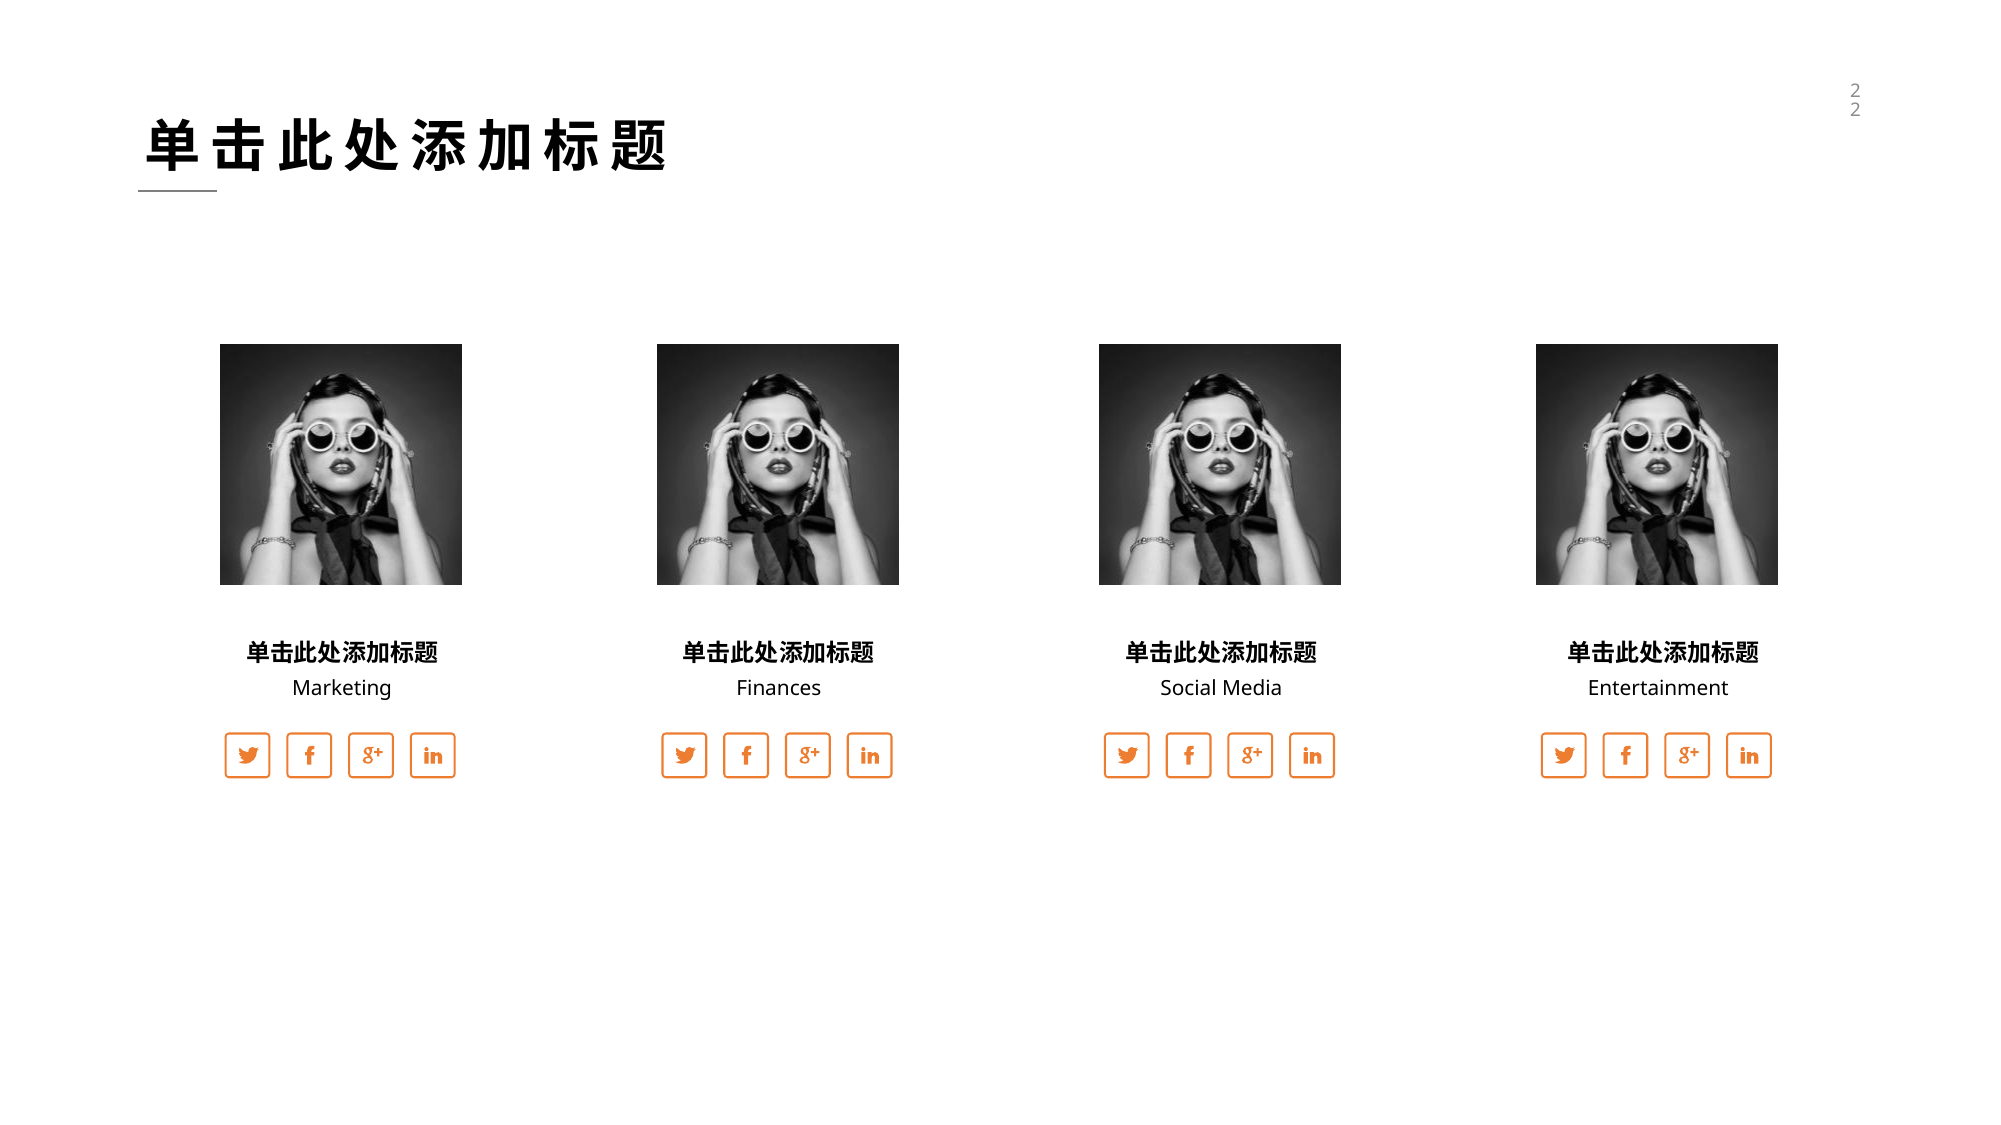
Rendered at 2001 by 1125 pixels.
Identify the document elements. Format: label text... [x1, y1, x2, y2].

text_box [348, 732, 394, 779]
text_box [723, 732, 770, 779]
text_box 单击此处添加标题 [679, 630, 879, 674]
text_box [846, 732, 893, 779]
text_box [1103, 732, 1150, 779]
text_box Marketing [288, 674, 396, 707]
text_box 单击此处添加标题 [1563, 630, 1763, 674]
text_box [1165, 732, 1212, 779]
text_box [1664, 732, 1711, 779]
slide_number 22 [1835, 54, 1875, 129]
picture [657, 344, 899, 585]
text_box Entertainment [1584, 674, 1733, 707]
picture [1536, 344, 1778, 585]
text_box [1602, 732, 1649, 779]
text_box [224, 732, 271, 779]
text_box [1540, 732, 1587, 779]
picture [220, 344, 462, 585]
text_box [1726, 732, 1772, 779]
text_box [784, 732, 831, 779]
text_box Finances [732, 674, 826, 707]
text_box [1289, 732, 1336, 779]
text_box 单击此处添加标题 [144, 23, 668, 178]
picture [1099, 344, 1341, 585]
text_box [409, 732, 456, 779]
text_box [661, 732, 708, 779]
text_box [286, 732, 333, 779]
text_box 单击此处添加标题 [242, 630, 442, 674]
text_box Social Media [1156, 674, 1287, 707]
text_box 单击此处添加标题 [1121, 630, 1322, 674]
text_box [1227, 732, 1274, 779]
